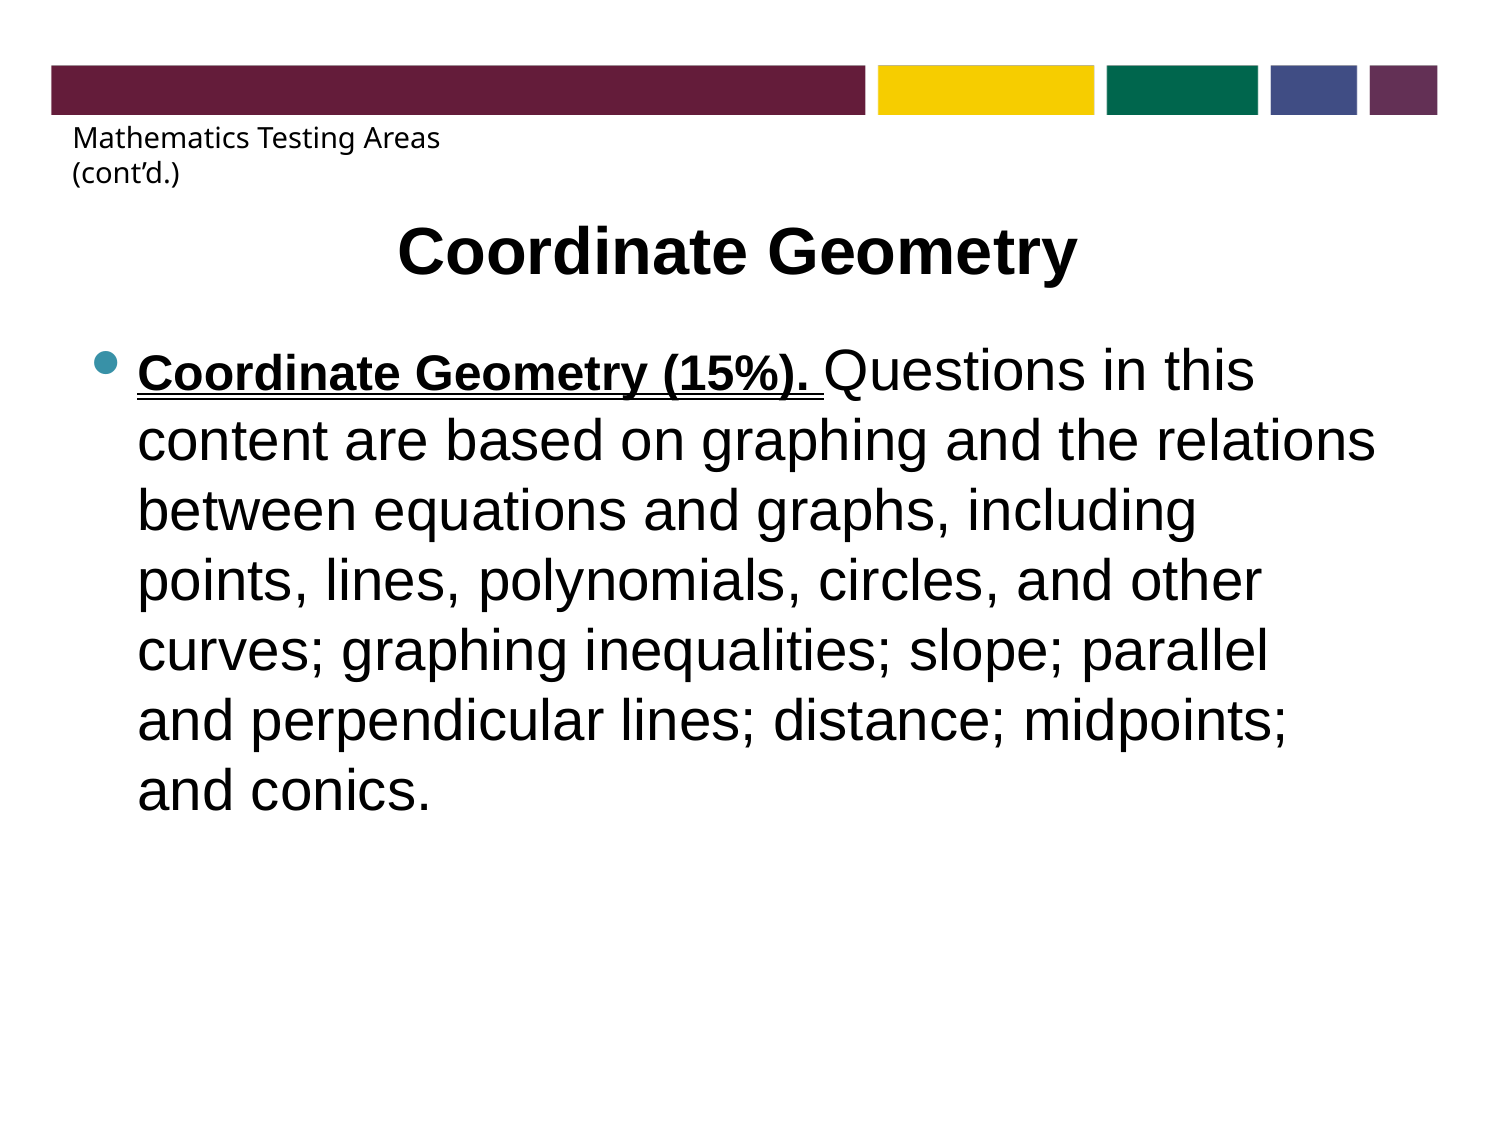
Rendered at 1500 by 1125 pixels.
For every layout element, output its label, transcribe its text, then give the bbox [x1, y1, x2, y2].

list Mathematics Testing Areas (cont’d.) [50, 128, 513, 170]
list Coordinate Geometry Coordinate Geometry (15%). Questions in this content are based on graphing and the relations between equations and graphs, including points, lines, polynomials, circles, and other curves; graphing inequalities; slope; parallel and perpendicular lines; distance; midpoints; and conics. [62, 200, 1400, 1093]
picture [37, 49, 1438, 116]
